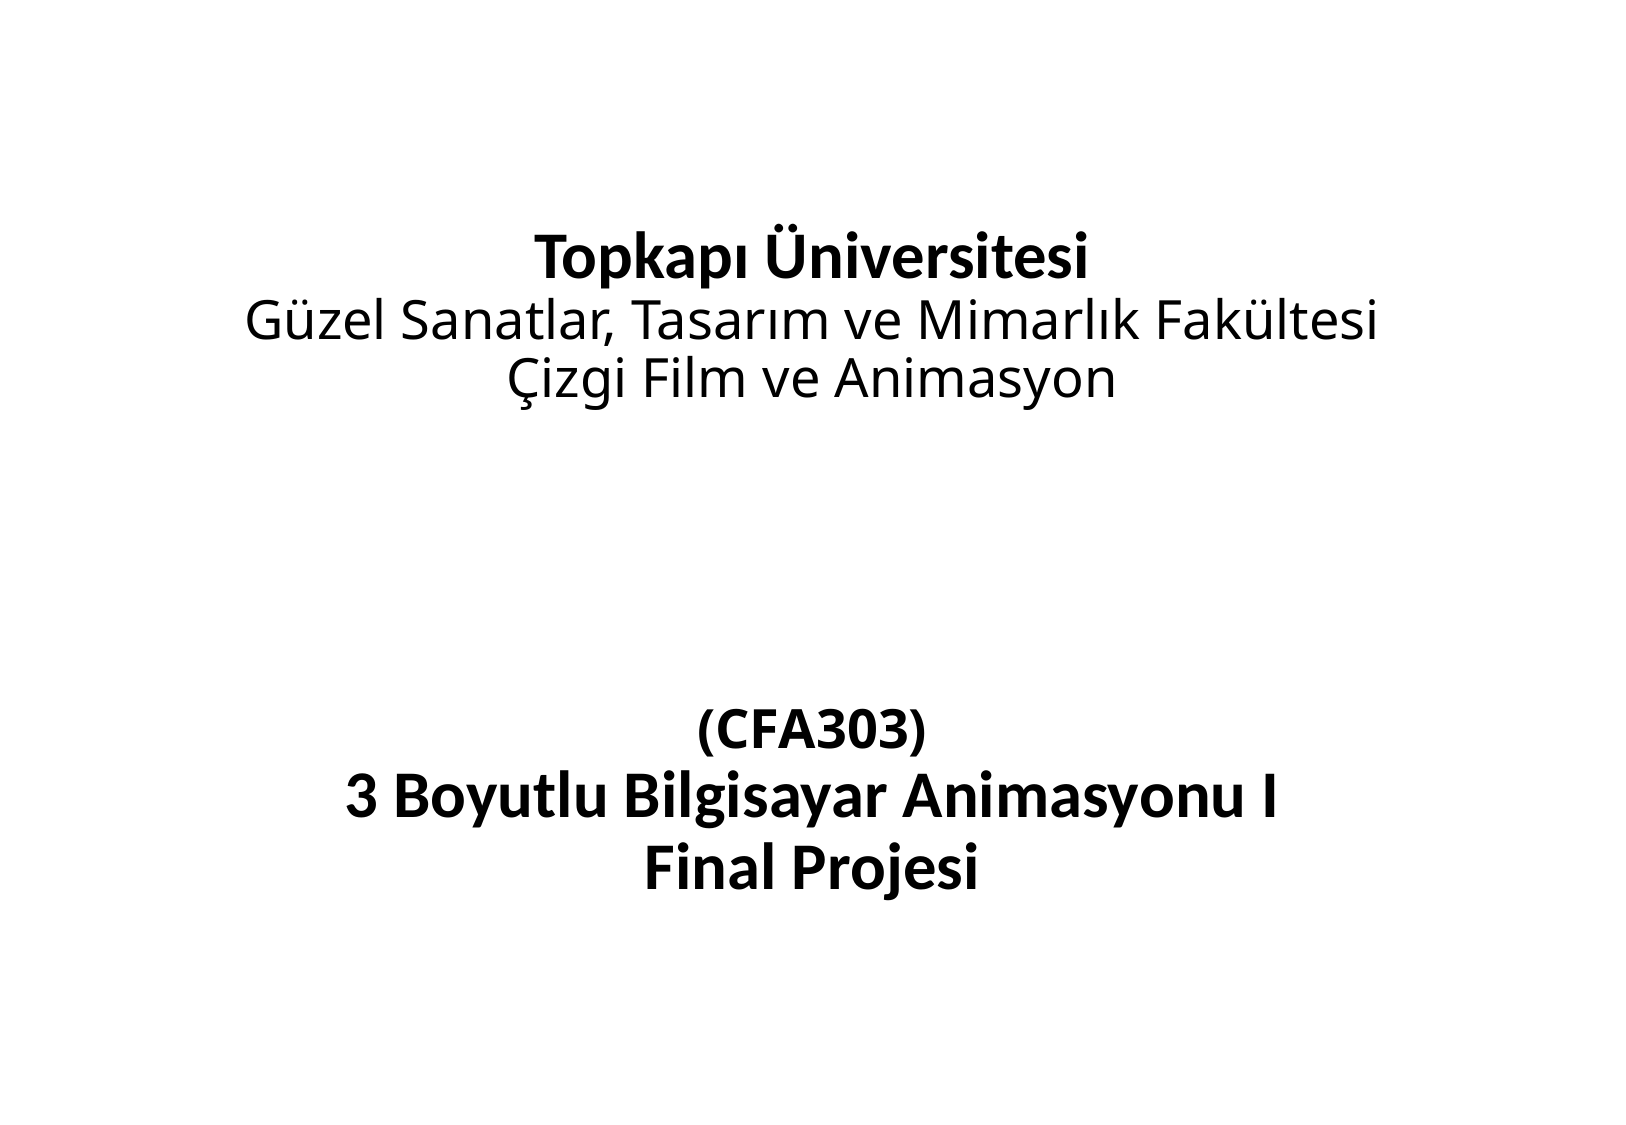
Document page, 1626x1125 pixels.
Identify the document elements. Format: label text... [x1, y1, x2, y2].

title Topkapı Üniversitesi Güzel Sanatlar, Tasarım ve Mimarlık Fakültesi Çizgi Film ve Animasyon (CFA303) 3 Boyutlu Bilgisayar Animasyonu I Final Projesi [111, 107, 1514, 1018]
